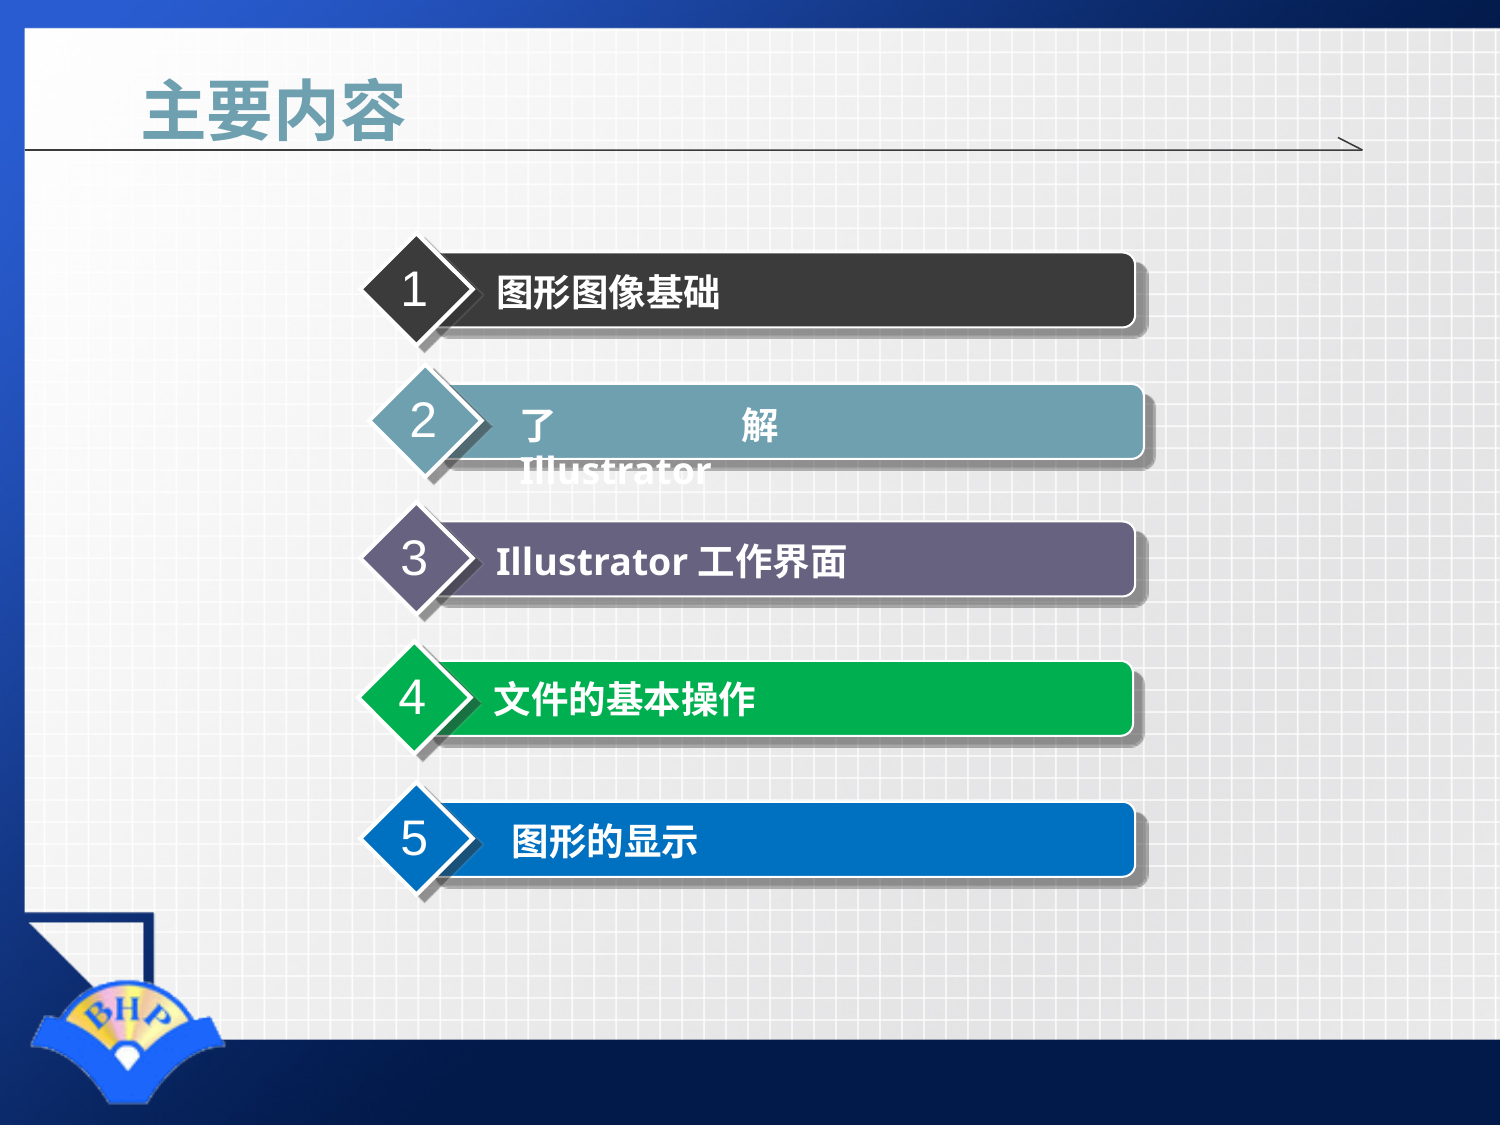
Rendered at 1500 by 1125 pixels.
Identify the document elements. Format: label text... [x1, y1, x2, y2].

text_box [359, 232, 1136, 346]
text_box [359, 501, 1136, 615]
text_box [359, 782, 1136, 896]
picture [0, 0, 1500, 1125]
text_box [368, 364, 1145, 478]
title 主要内容 [125, 62, 1388, 155]
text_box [357, 641, 1134, 755]
